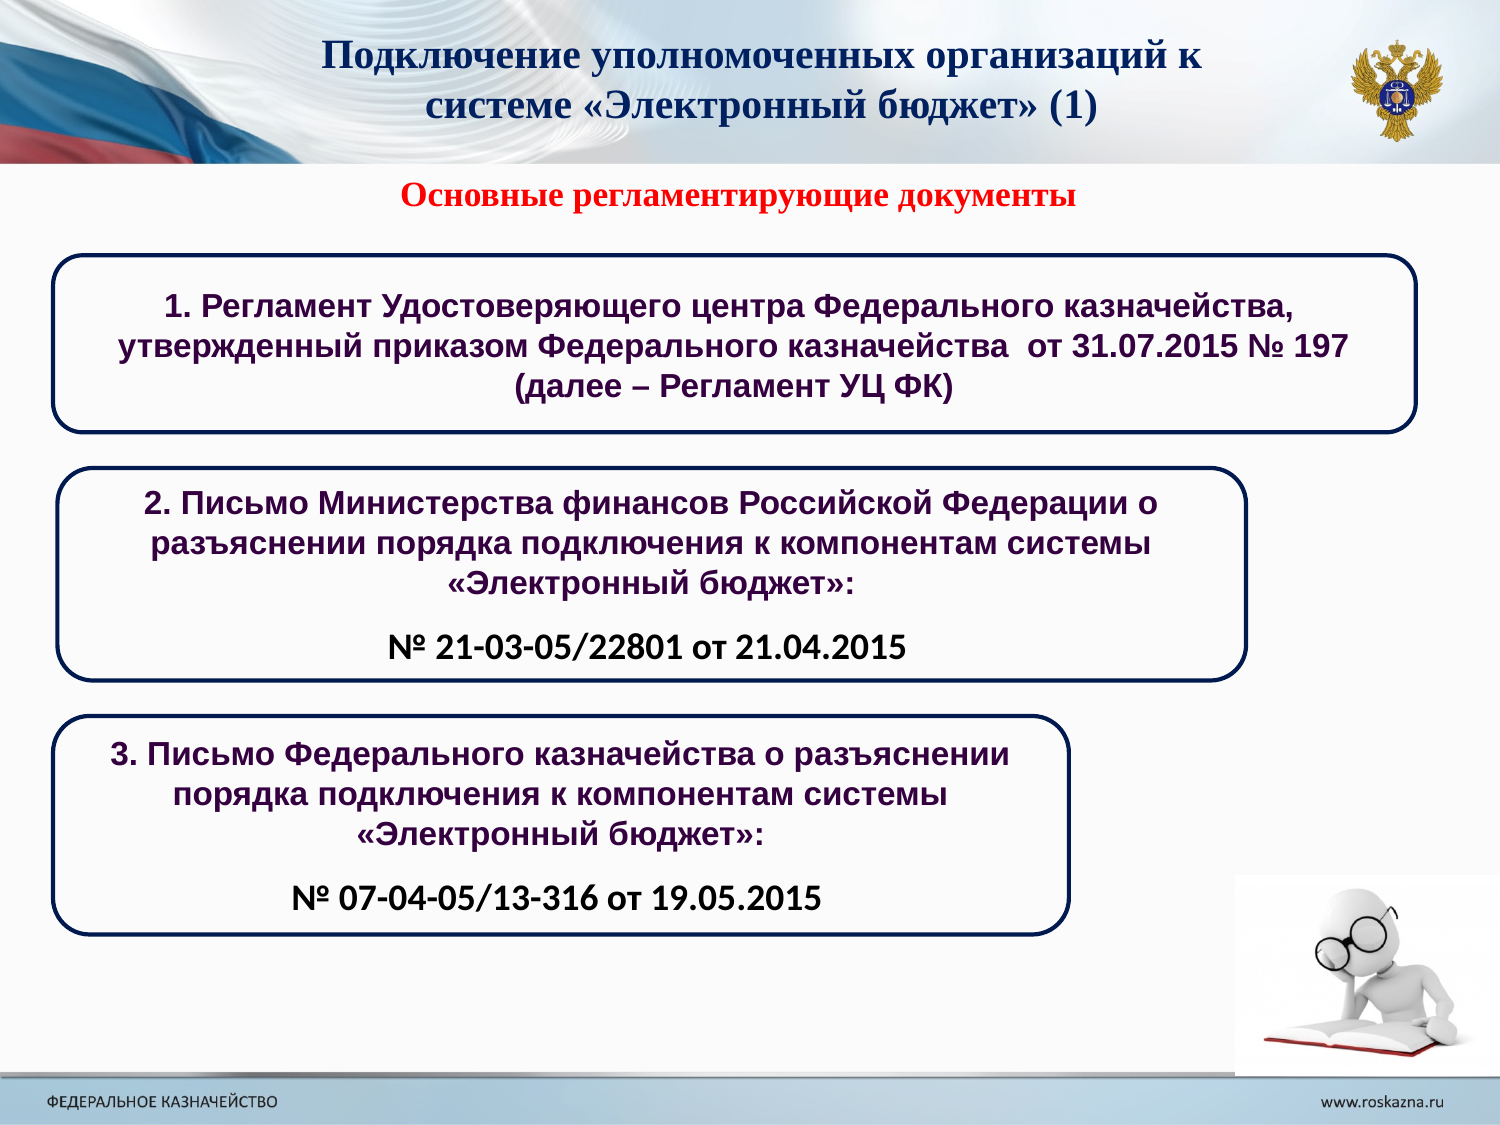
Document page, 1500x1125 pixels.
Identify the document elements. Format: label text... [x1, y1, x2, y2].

text_box 1. Регламент Удостоверяющего центра Федерального казначейства, утвержденный приказом Федерального казначейства от 31.07.2015 № 197 (далее – Регламент УЦ ФК) [50, 253, 1418, 435]
text_box 3. Письмо Федерального казначейства о разъяснении порядка подключения к компонентам системы «Электронный бюджет»: № 07-04-05/13-316 от 19.05.2015 [50, 713, 1071, 937]
picture [0, 0, 1500, 1125]
text_box 2. Письмо Министерства финансов Российской Федерации о разъяснении порядка подключения к компонентам системы «Электронный бюджет»: № 21-03-05/22801 от 21.04.2015 [55, 465, 1249, 683]
text_box Основные регламентирующие документы [194, 163, 1283, 229]
text_box Подключение уполномоченных организаций к системе «Электронный бюджет» (1) [265, 19, 1258, 134]
